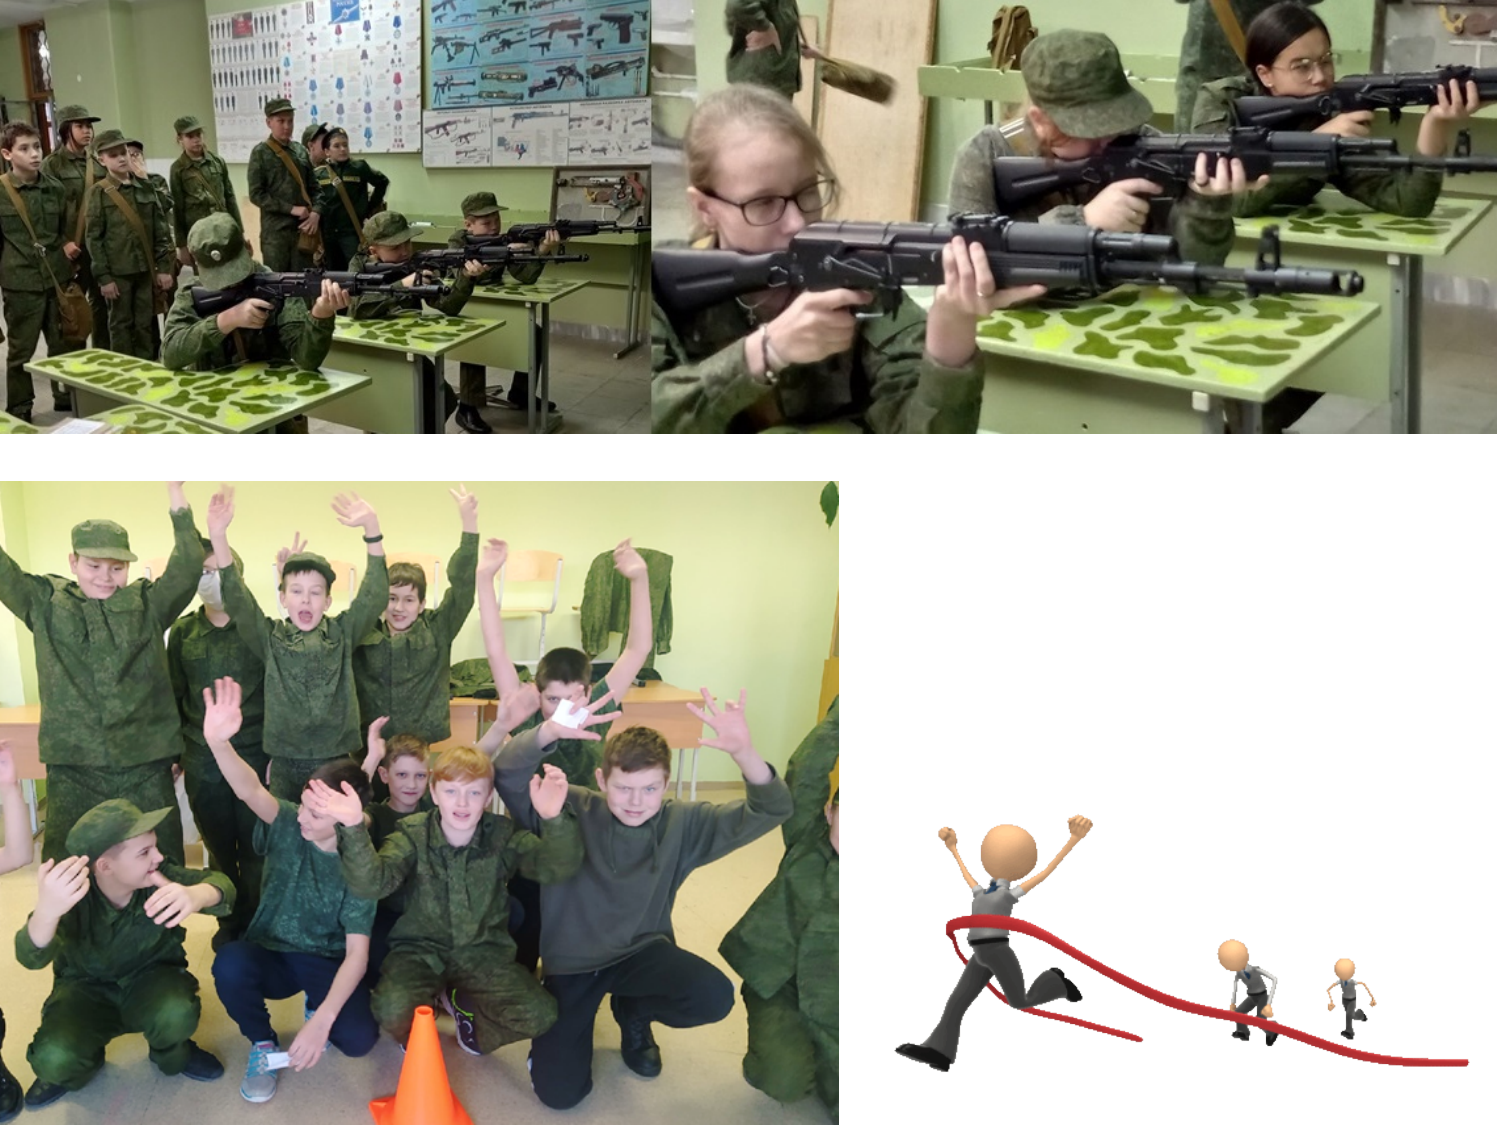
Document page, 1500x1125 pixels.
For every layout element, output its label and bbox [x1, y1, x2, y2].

picture [0, 0, 1498, 435]
picture [0, 480, 840, 1125]
picture [879, 804, 1500, 1125]
